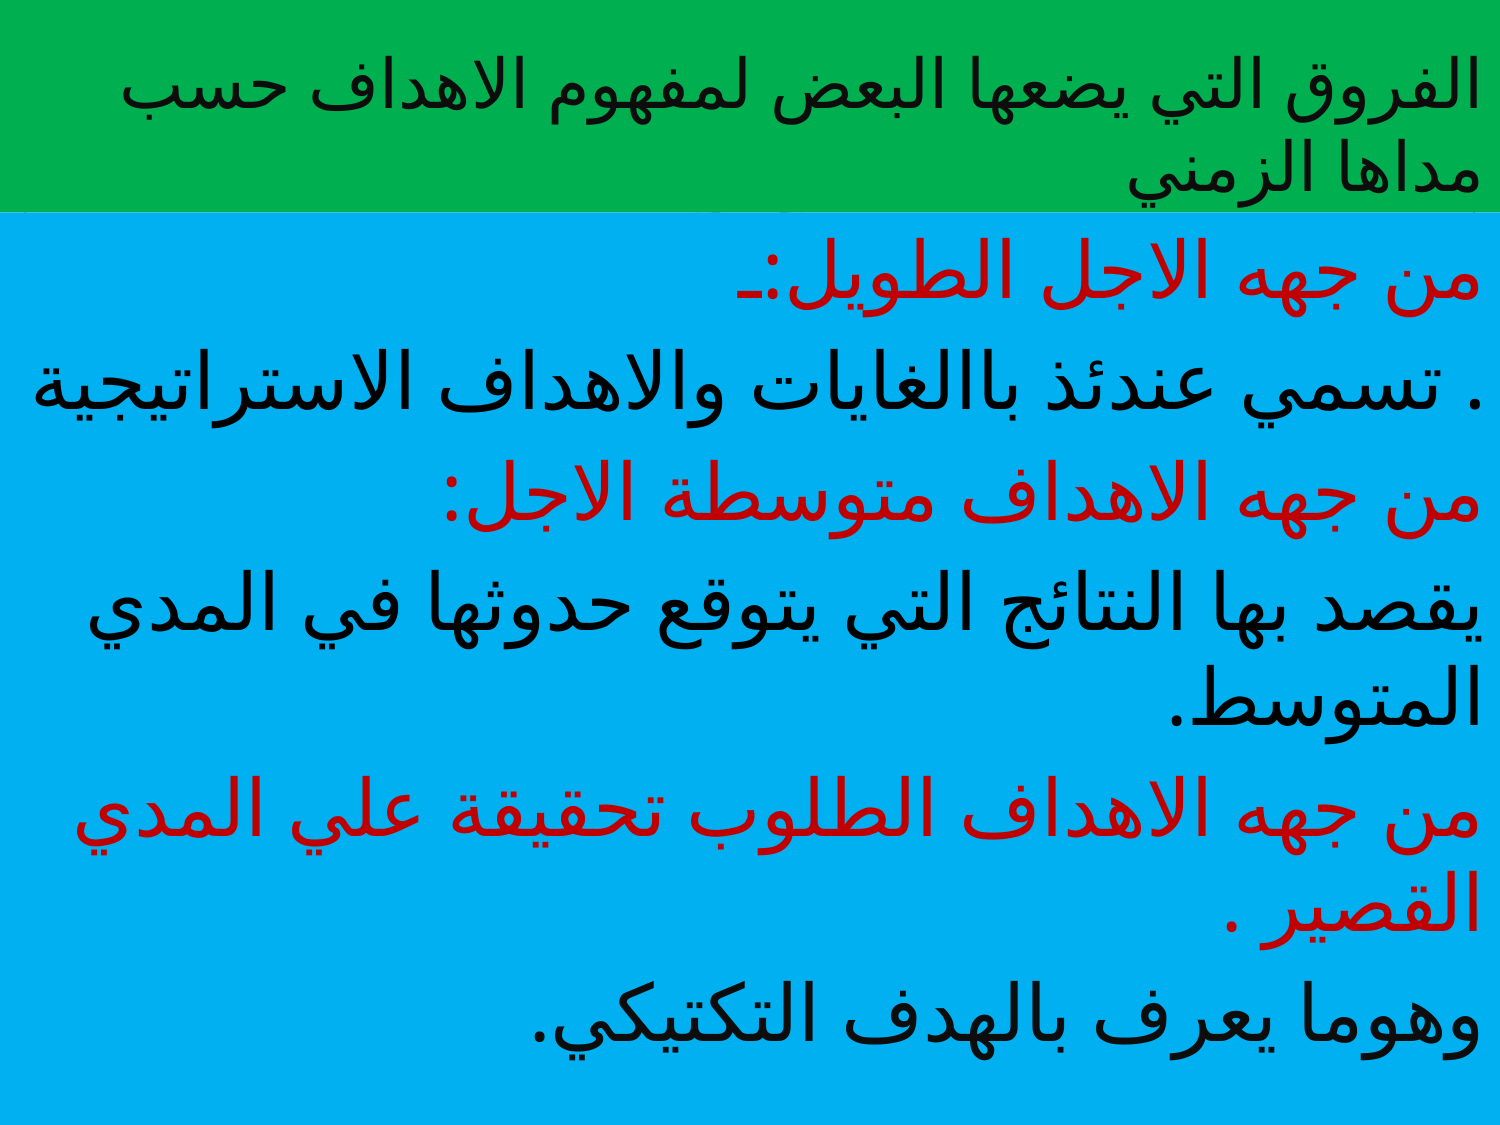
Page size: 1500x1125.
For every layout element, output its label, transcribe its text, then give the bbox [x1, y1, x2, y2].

title الفروق التي يضعها البعض لمفهوم الاهداف حسب مداها الزمني [0, 0, 1500, 212]
list من جهه الاجل الطويل:ـ تسمي عندئذ باالغايات والاهداف الاستراتيجية . من جهه الاهداف متوسطة الاجل: يقصد بها النتائج التي يتوقع حدوثها في المدي المتوسط. من جهه الاهداف الطلوب تحقيقة علي المدي القصير . وهوما يعرف بالهدف التكتيكي. [0, 212, 1500, 1125]
